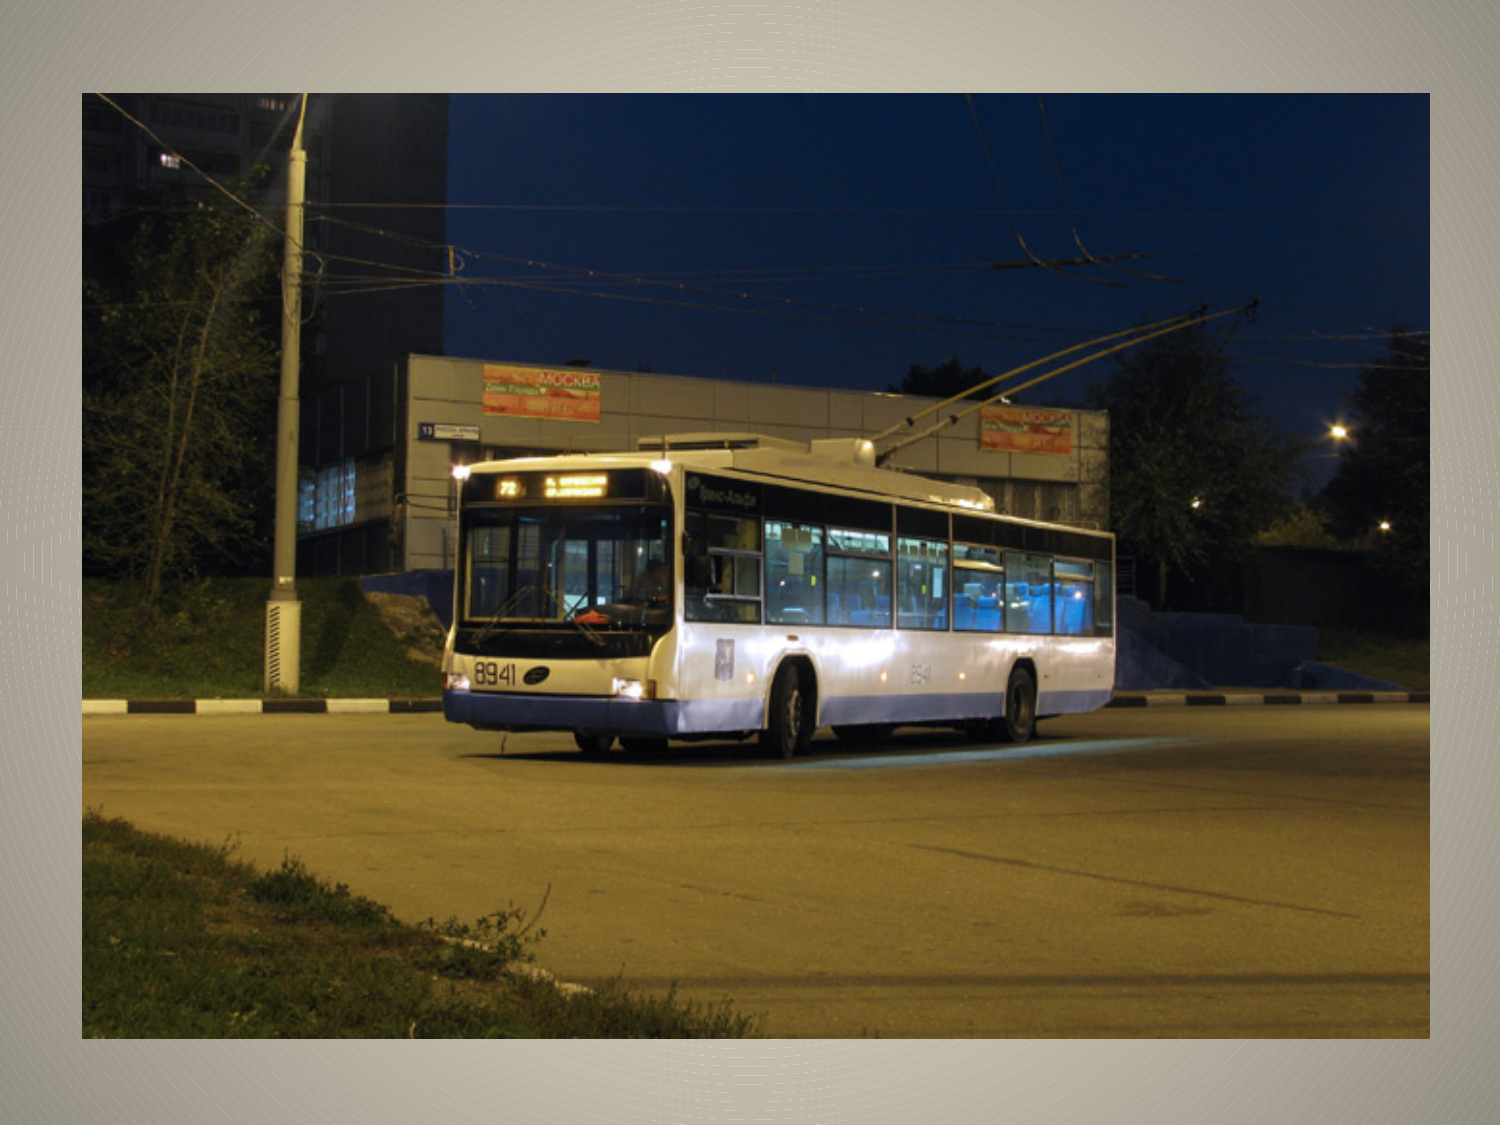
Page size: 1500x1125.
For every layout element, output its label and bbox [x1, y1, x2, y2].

picture [81, 93, 1430, 1040]
